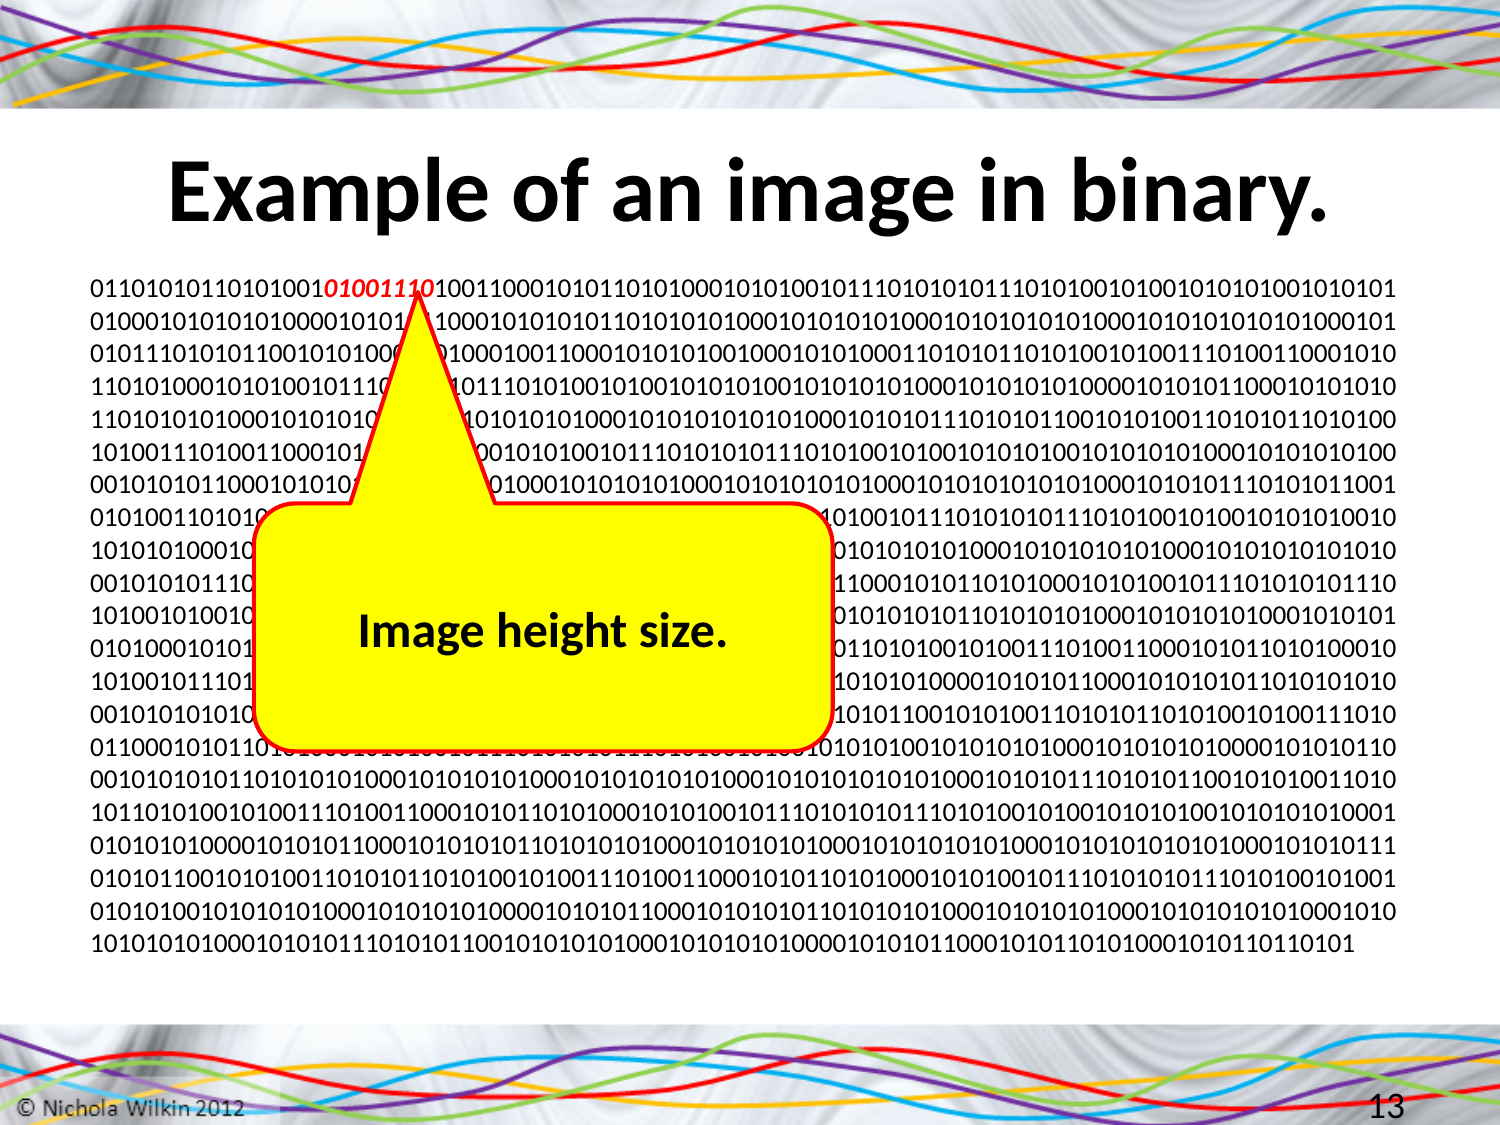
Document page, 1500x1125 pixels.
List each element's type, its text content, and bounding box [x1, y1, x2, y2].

list 011010101101010010100111010011000101011010100010101001011101010101110101001010010101010010101010100010101010100001010101100010101010110101010100010101010100010101010101000101010101010100010101011101010110010101000010100010011000101010100100010101000110101011010100101001110100110001010110101000101010010111010101011101010010100101010100101010101000101010101000010101011000101010101101010101000101010101000101010101010001010101010101000101010111010101100101010011010101101010010100111010011000101011010100010101001011101010101110101001010010101010010101010100010101010100001010101100010101010110101010100010101010100010101010101000101010101010100010101011101010110010101001101010110101001010011101001100010101101010001010100101110101010111010100101001010101001010101010001010101010000101010110001010101011010101010001010101010001010101010100010101010101010001010101110101011001010100110101011010100101001110100110001010110101000101010010111010101011101010010100101010100101010101000101010101000010101011000101010101101010101000101010101000101010101010001010101010101000101010111010101100101010011010101101010010100111010011000101011010100010101001011101010101110101001010010101010010101010100010101010100001010101100010101010110101010100010101010100010101010101000101010101010100010101011101010110010101001101010110101001010011101001100010101101010001010100101110101010111010100101001010101001010101010001010101010000101010110001010101011010101010001010101010001010101010100010101010101010001010101110101011001010100110101011010100101001110100110001010110101000101010010111010101011101010010100101010100101010101000101010101000010101011000101010101101010101000101010101000101010101010001010101010101000101010111010101100101010011010101101010010100111010011000101011010100010101001011101010101110101001010010101010010101010100010101010100001010101100010101010110101010100010101010100010101010101000101010101010100010101011101010110010101010100010101010100001010101100010101101010001010110110101 [75, 262, 1425, 1005]
slide_number 13 [1352, 1074, 1465, 1125]
text_box Image height size. [251, 289, 835, 754]
title Example of an image in binary. [75, 113, 1425, 256]
picture [0, 0, 1500, 1125]
